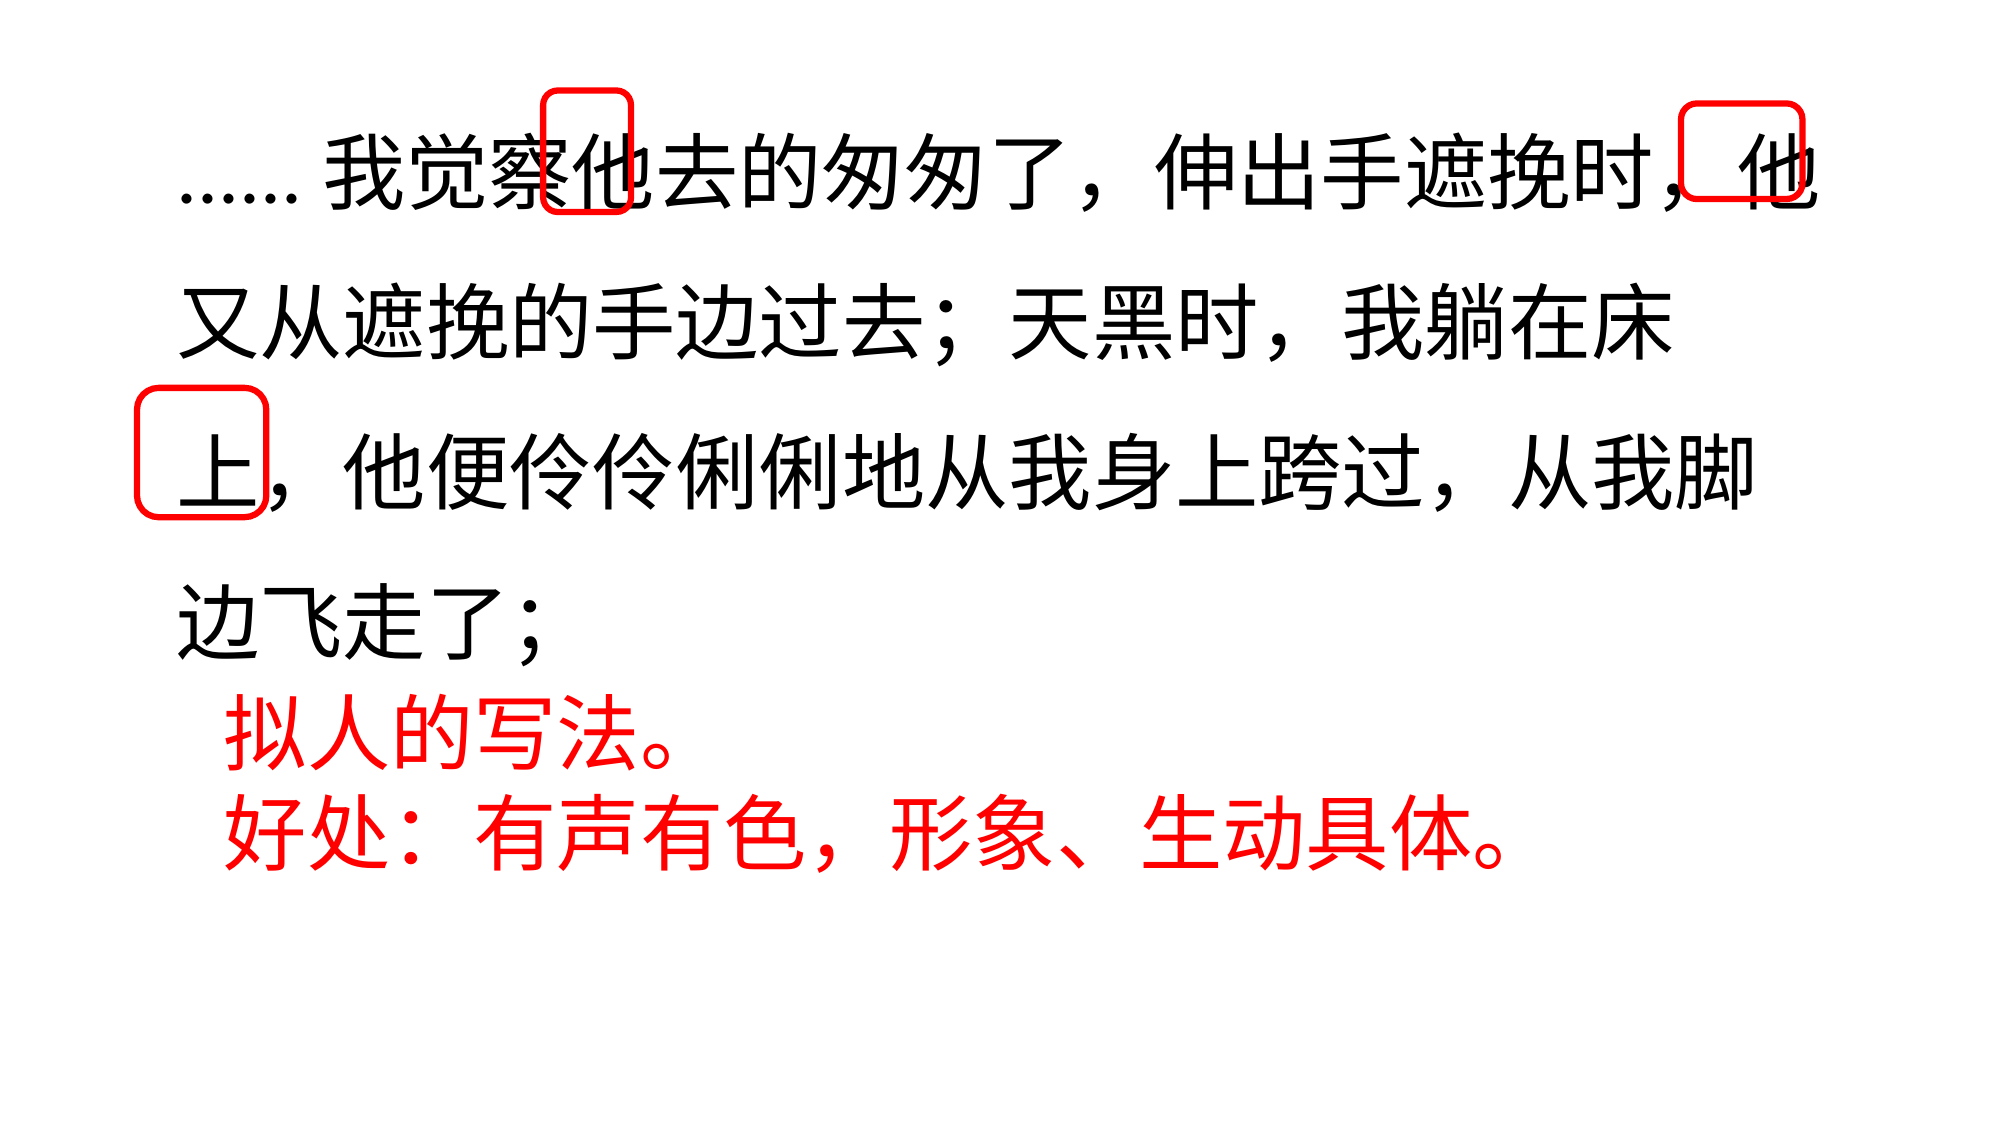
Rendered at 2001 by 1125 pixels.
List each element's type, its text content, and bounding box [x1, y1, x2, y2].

text_box [542, 89, 633, 214]
text_box ......我觉察他去的匆匆了，伸出手遮挽时，他又从遮挽的手边过去；天黑时，我躺在床上，他便伶伶俐俐地从我身上跨过，从我脚边飞走了； [161, 62, 1842, 678]
text_box [135, 386, 268, 519]
text_box 拟人的写法。 好处：有声有色，形象、生动具体。 [209, 673, 1571, 889]
text_box [1679, 102, 1804, 201]
